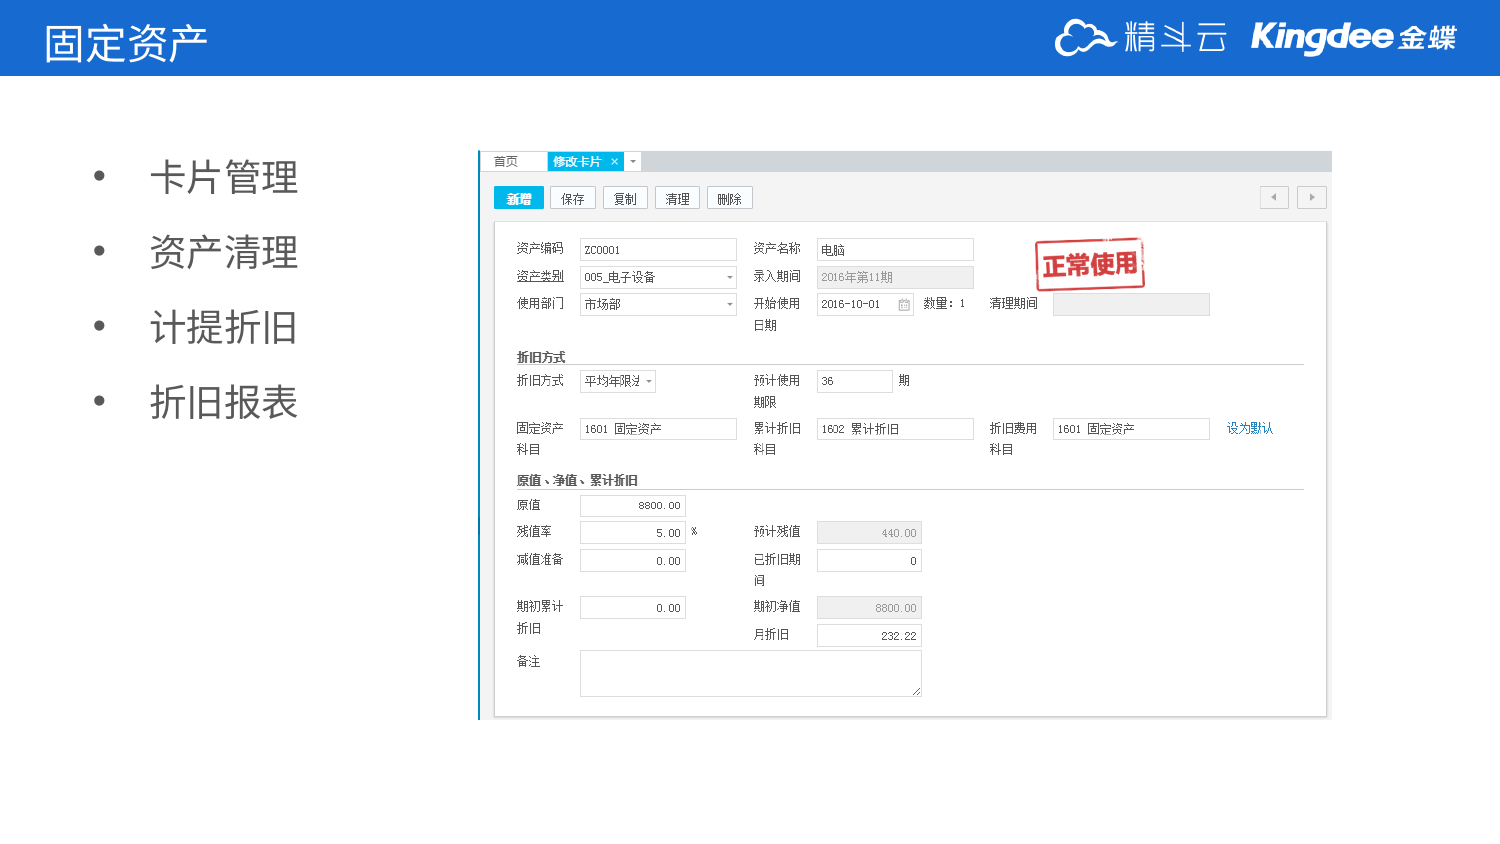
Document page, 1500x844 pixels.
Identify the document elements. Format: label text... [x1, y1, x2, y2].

picture [478, 149, 1333, 721]
picture [1198, 0, 1487, 69]
title 固定资产 [28, 0, 1198, 86]
list 卡片管理 资产清理 计提折旧 折旧报表 [77, 123, 1460, 756]
